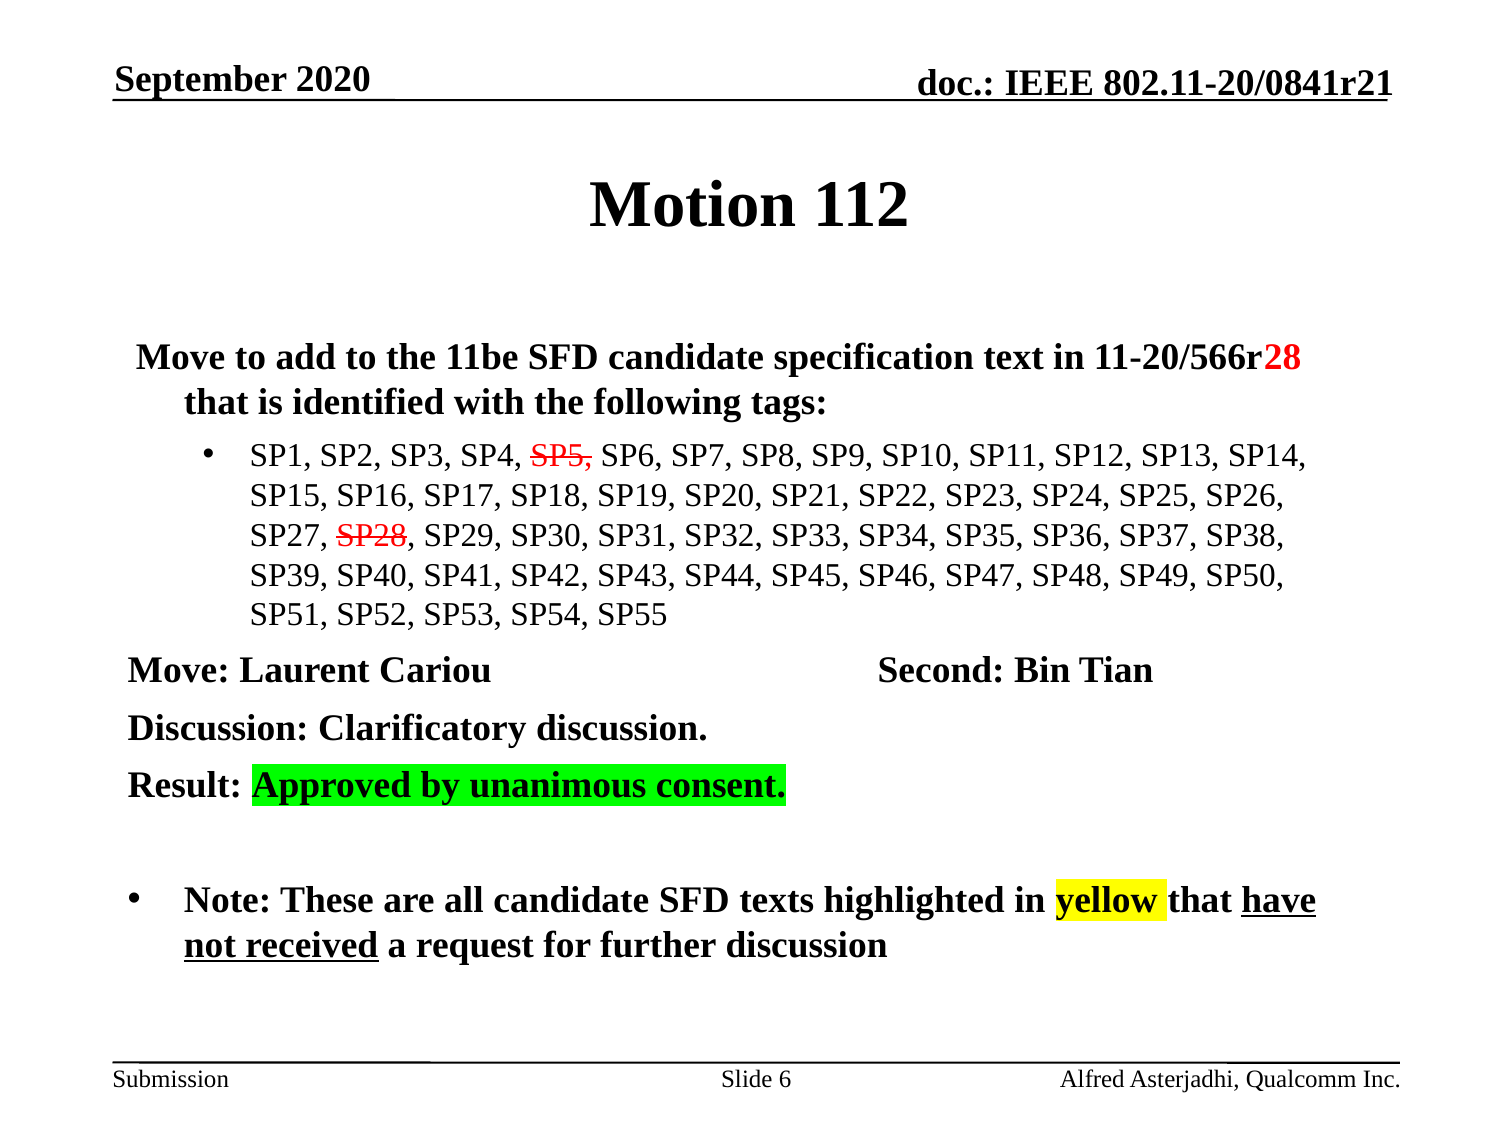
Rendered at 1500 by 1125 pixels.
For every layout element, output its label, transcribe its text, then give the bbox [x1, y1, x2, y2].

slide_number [114, 54, 423, 100]
list Move to add to the 11be SFD candidate specification text in 11-20/566r28 that is identified with the following tags: SP1, SP2, SP3, SP4, SP5, SP6, SP7, SP8, SP9, SP10, SP11, SP12, SP13, SP14, SP15, SP16, SP17, SP18, SP19, SP20, SP21, SP22, SP23, SP24, SP25, SP26, SP27, SP28, SP29, SP30, SP31, SP32, SP33, SP34, SP35, SP36, SP37, SP38, SP39, SP40, SP41, SP42, SP43, SP44, SP45, SP46, SP47, SP48, SP49, SP50, SP51, SP52, SP53, SP54, SP55 Move: Laurent Cariou Second: Bin Tian Discussion: Clarificatory discussion. Result: Approved by unanimous consent. Note: These are all candidate SFD texts highlighted in yellow that have not received a request for further discussion [112, 324, 1388, 1000]
footer Alfred Asterjadhi, Qualcomm Inc. [878, 1061, 1402, 1093]
title Motion 112 [112, 112, 1388, 288]
slide_number Slide 6 [712, 1061, 800, 1123]
